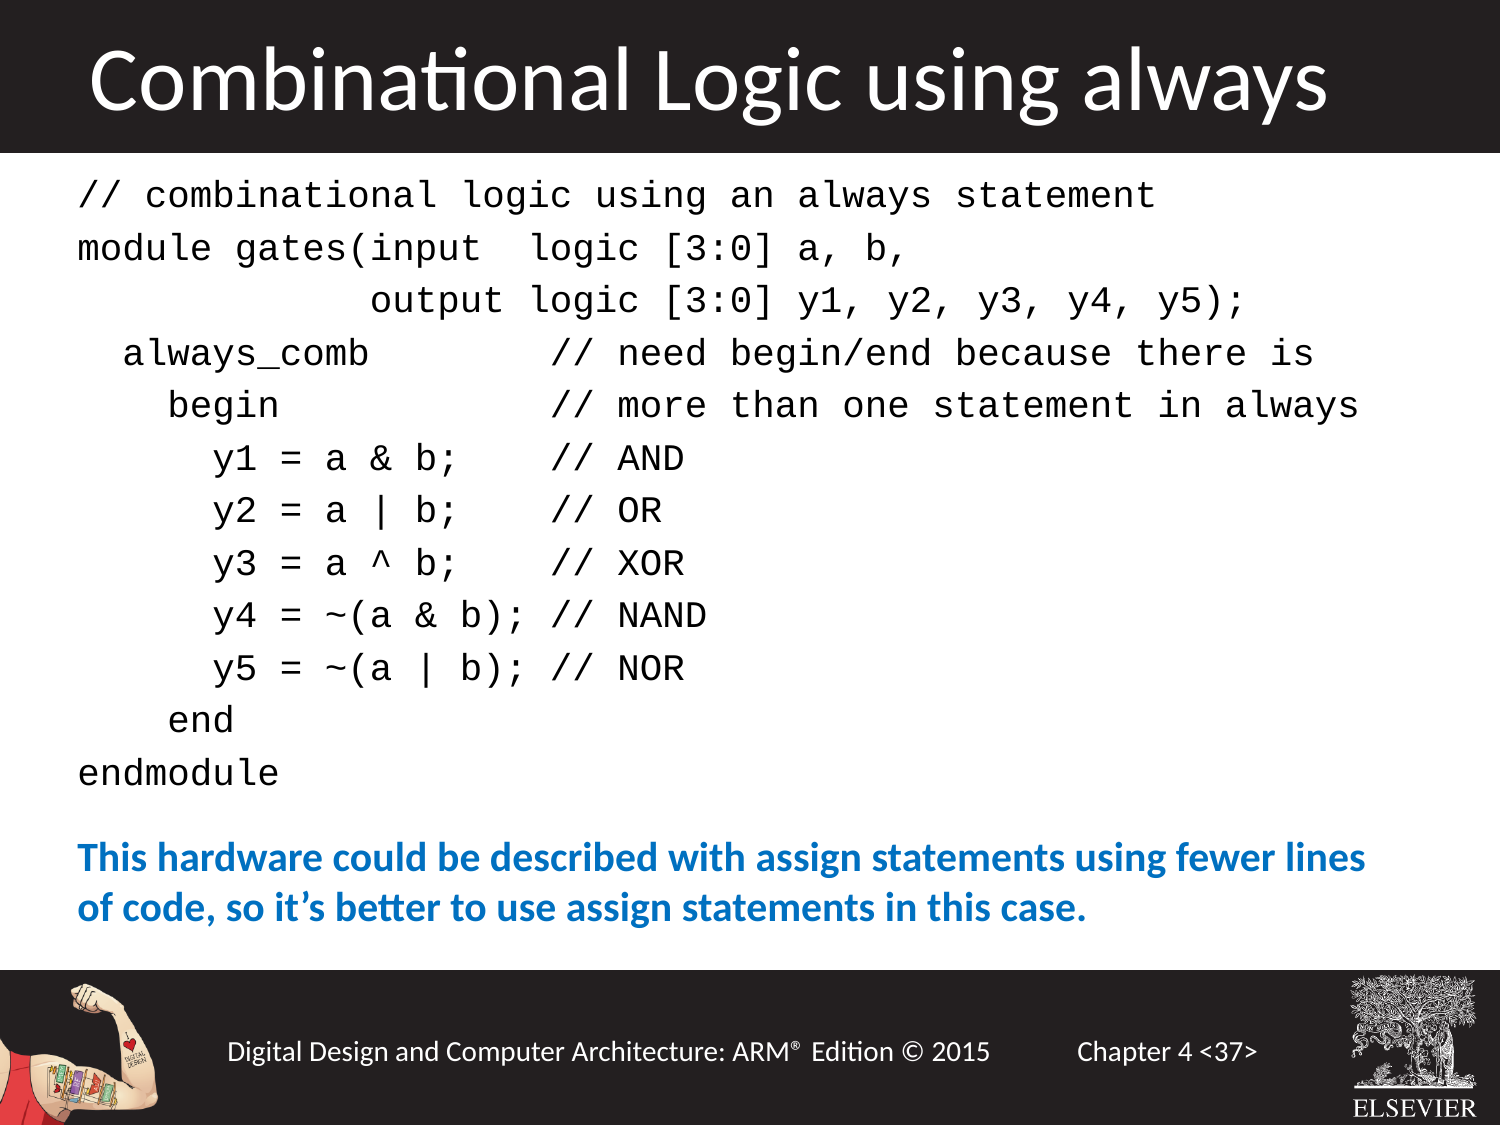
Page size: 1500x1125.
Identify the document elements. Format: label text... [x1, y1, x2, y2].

picture [0, 979, 163, 1125]
text_box // combinational logic using an always statement module gates(input logic [3:0] a, b, output logic [3:0] y1, y2, y3, y4, y5); always_comb // need begin/end because there is begin // more than one statement in always y1 = a & b; // AND y2 = a | b; // OR y3 = a ^ b; // XOR y4 = ~(a & b); // NAND y5 = ~(a | b); // NOR end endmodule This hardware could be described with assign statements using fewer lines of code, so it’s better to use assign statements in this case. [62, 162, 1388, 1013]
text_box [87, 174, 1413, 1025]
picture [1350, 974, 1477, 1117]
text_box Combinational Logic using always [75, 11, 1375, 136]
